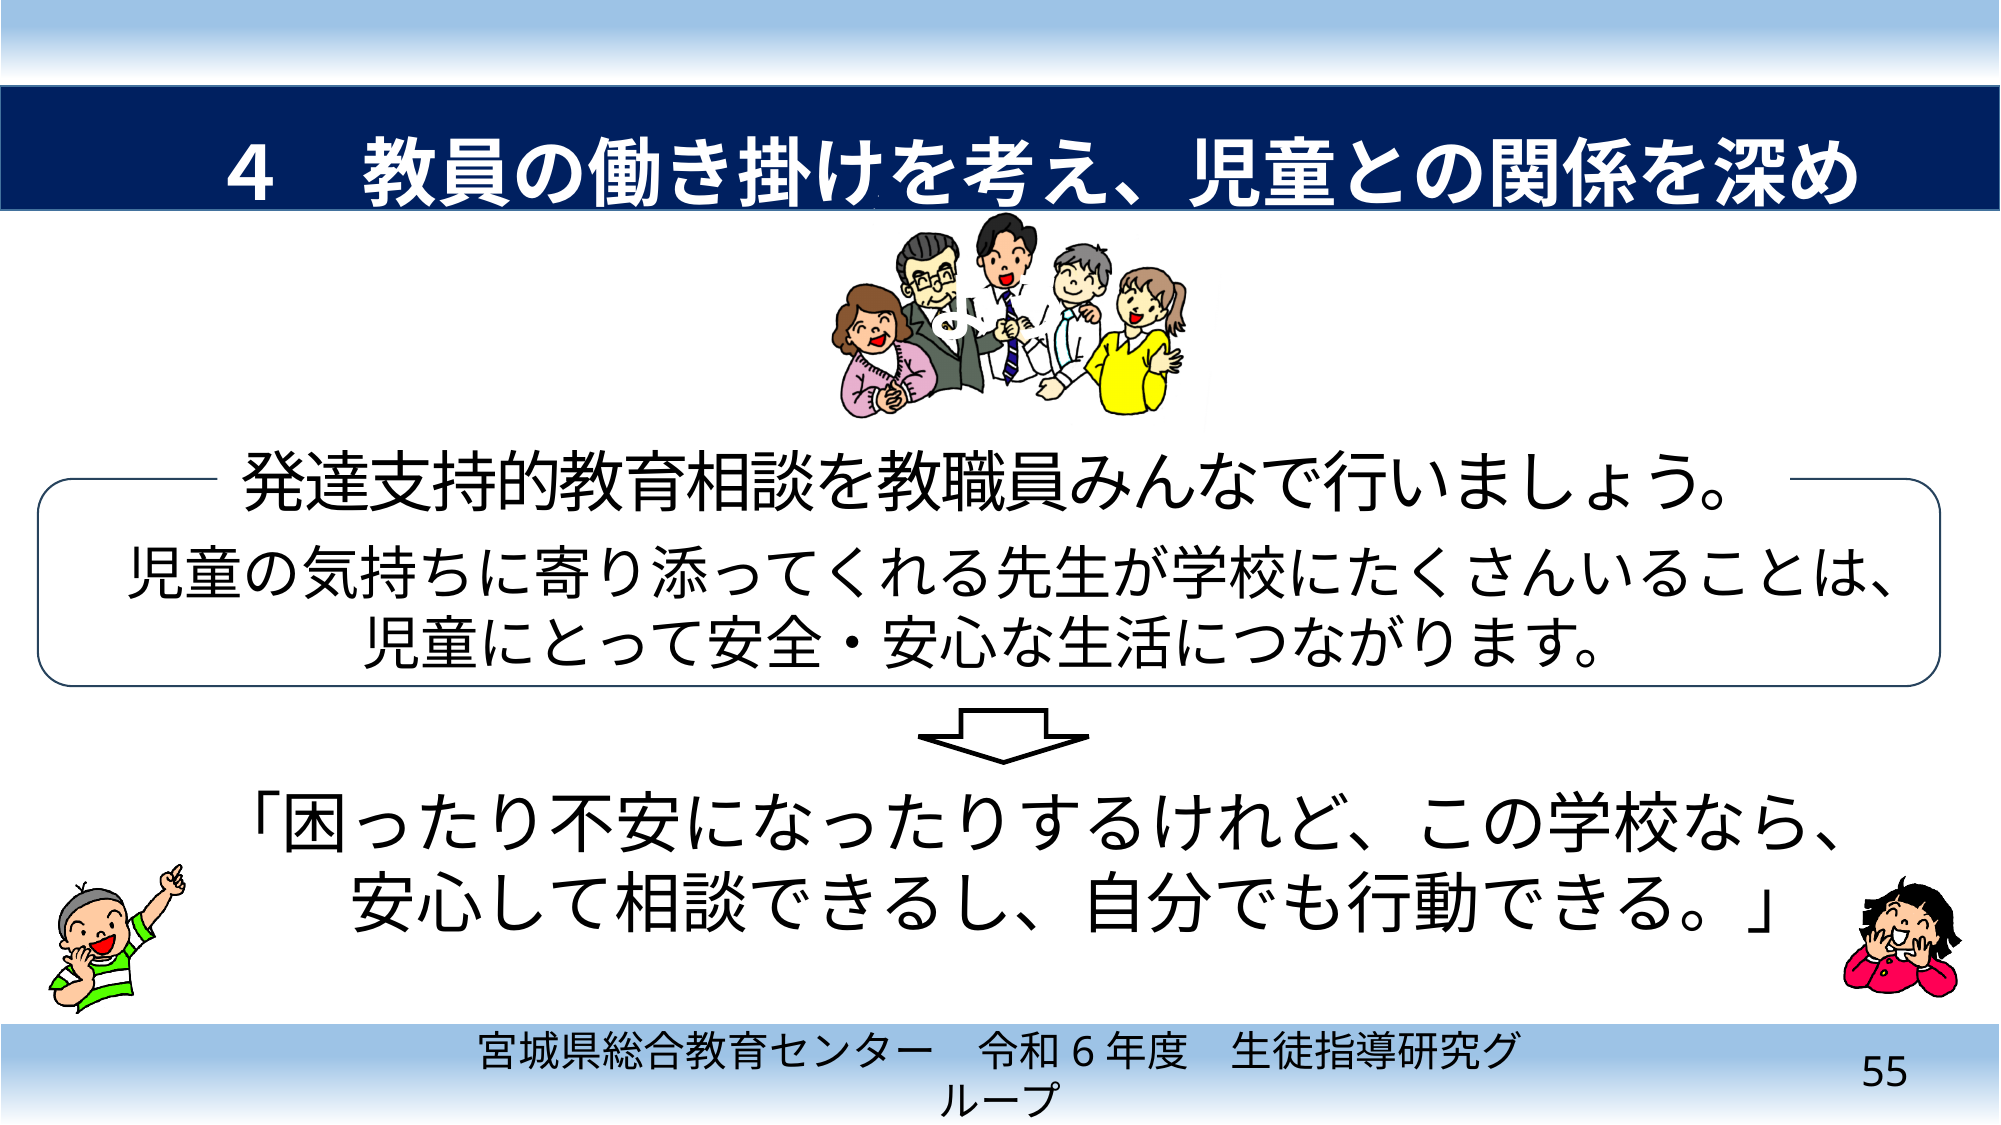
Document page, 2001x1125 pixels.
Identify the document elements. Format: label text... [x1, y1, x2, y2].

slide_number 54 [1811, 1043, 1925, 1104]
picture [766, 156, 1221, 469]
text_box 「困ったり不安になったりするけれど、この学校なら、 安心して相談できるし、自分でも行動できる。」 [192, 773, 1837, 949]
picture [19, 863, 200, 1014]
text_box 宮城県総合教育センター 令和6年度 生徒指導研究グループ [428, 1045, 1572, 1105]
text_box 児童の気持ちに寄り添ってくれる先生が学校にたくさんいることは、児童にとって安全・安心な生活につながります。 [89, 528, 1907, 684]
text_box ４ 教員の働き掛けを考え、児童との関係を深めよう [95, 72, 1905, 358]
text_box [36, 477, 1942, 688]
text_box 発達支持的教育相談を教職員みんなで行いましょう。 [217, 432, 1790, 528]
text_box [0, 85, 95, 211]
text_box [1905, 85, 2000, 211]
text_box [918, 709, 1090, 764]
picture [1836, 861, 1988, 1012]
